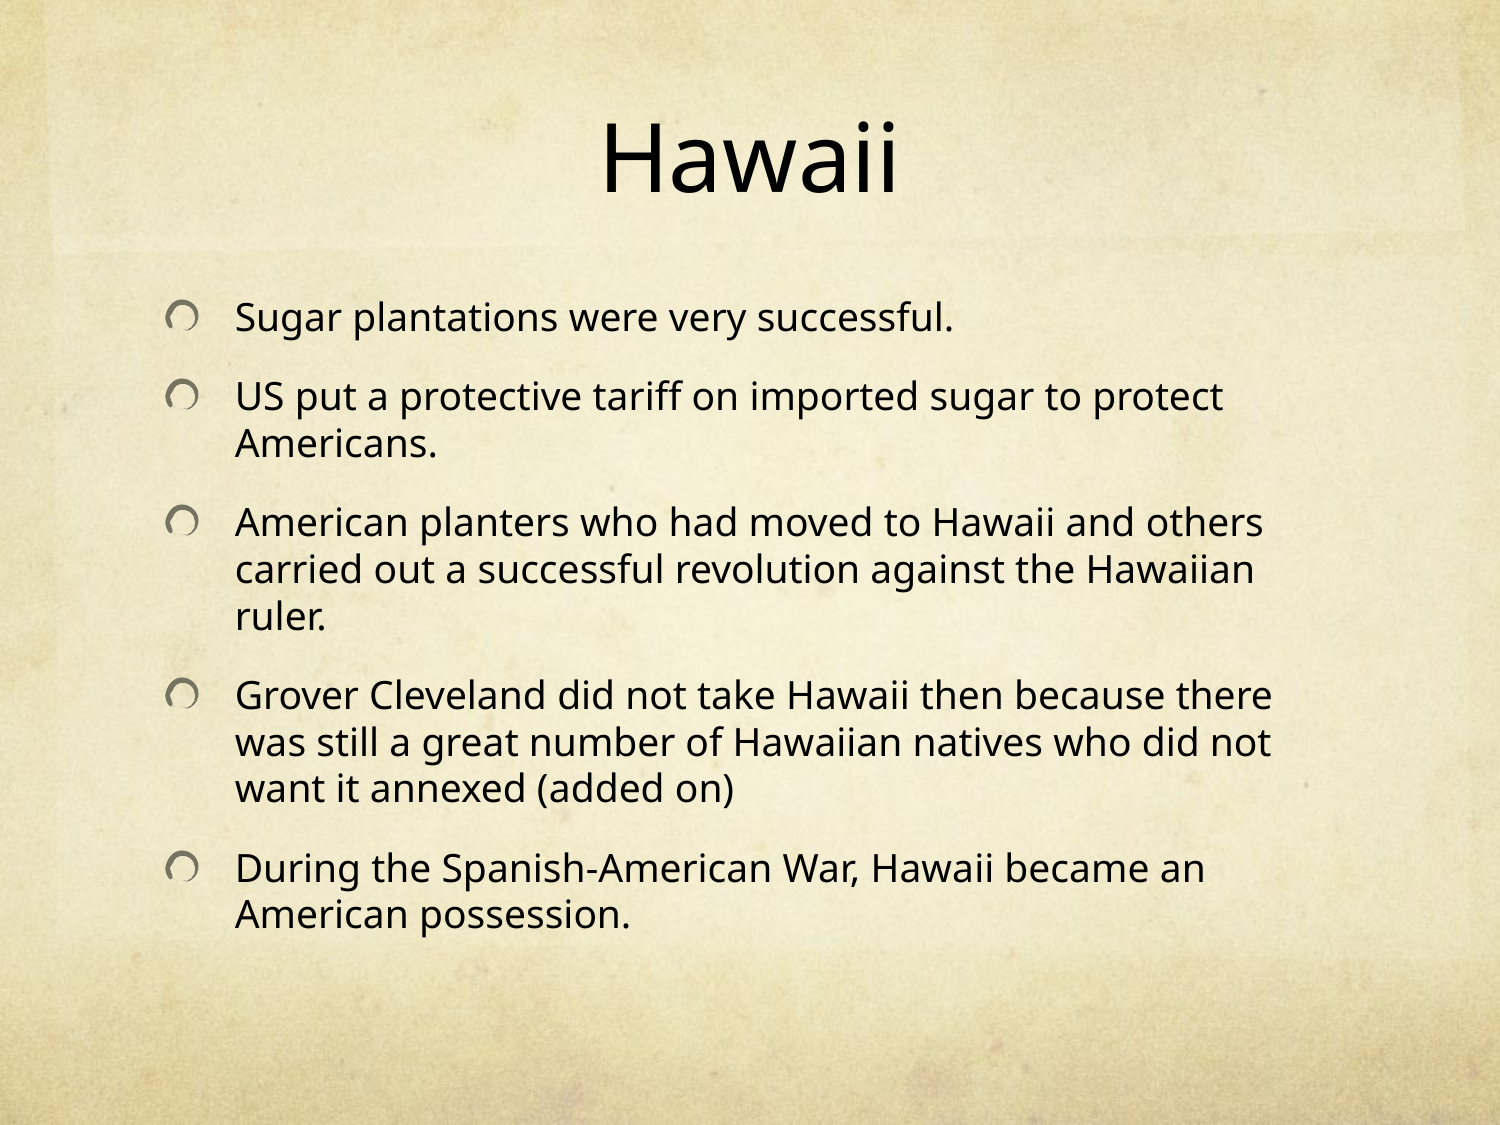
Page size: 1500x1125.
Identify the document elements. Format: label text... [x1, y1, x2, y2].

picture [0, 0, 1500, 1125]
title Hawaii [150, 82, 1350, 225]
list Sugar plantations were very successful. US put a protective tariff on imported sugar to protect Americans. American planters who had moved to Hawaii and others carried out a successful revolution against the Hawaiian ruler. Grover Cleveland did not take Hawaii then because there was still a great number of Hawaiian natives who did not want it annexed (added on) During the Spanish-American War, Hawaii became an American possession. [150, 284, 1350, 950]
